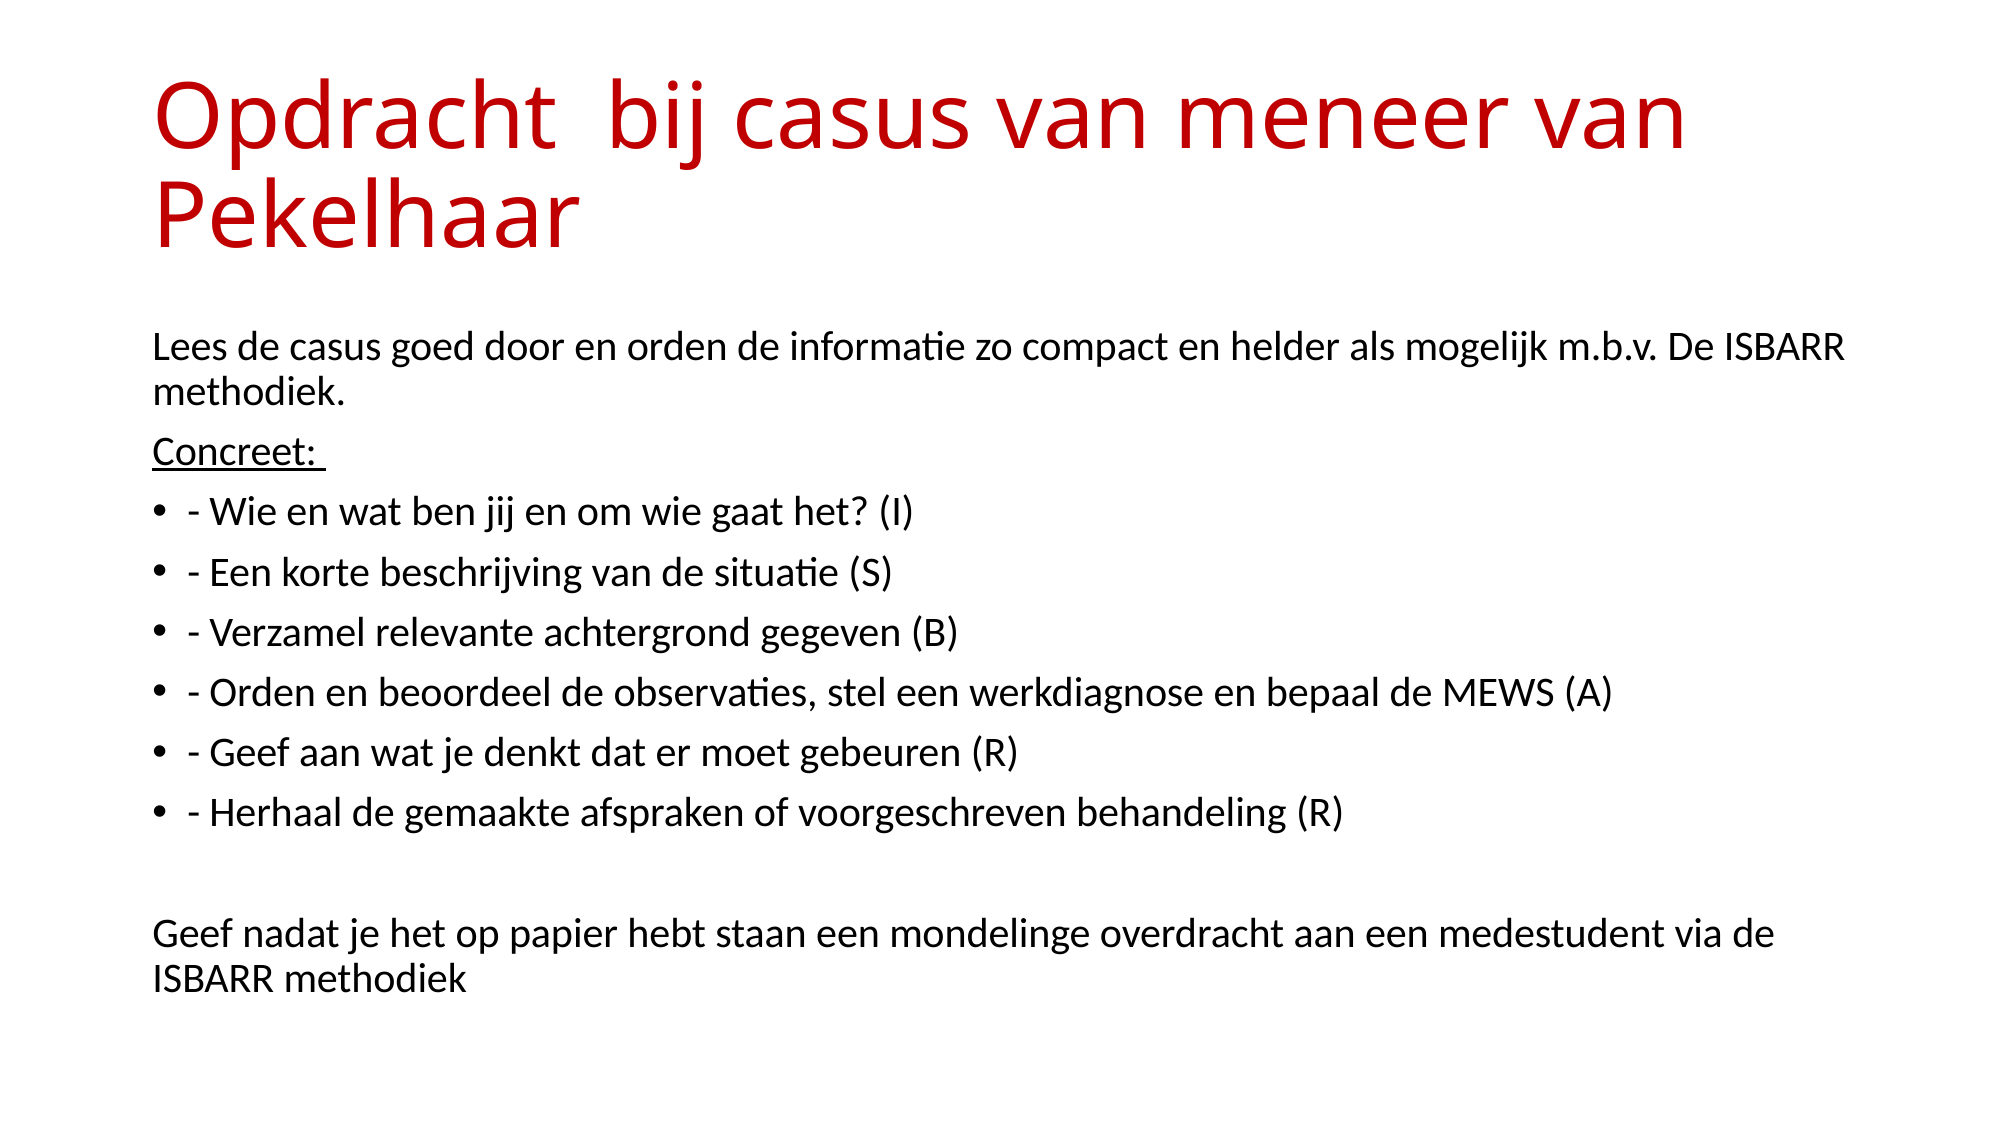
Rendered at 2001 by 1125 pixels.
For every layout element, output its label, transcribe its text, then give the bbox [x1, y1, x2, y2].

list Lees de casus goed door en orden de informatie zo compact en helder als mogelijk m.b.v. De ISBARR methodiek. Concreet: - Wie en wat ben jij en om wie gaat het? (I) - Een korte beschrijving van de situatie (S) - Verzamel relevante achtergrond gegeven (B) - Orden en beoordeel de observaties, stel een werkdiagnose en bepaal de MEWS (A) - Geef aan wat je denkt dat er moet gebeuren (R) - Herhaal de gemaakte afspraken of voorgeschreven behandeling (R) Geef nadat je het op papier hebt staan een mondelinge overdracht aan een medestudent via de ISBARR methodiek [137, 251, 1863, 1014]
title Opdracht bij casus van meneer van Pekelhaar [137, 59, 1863, 251]
